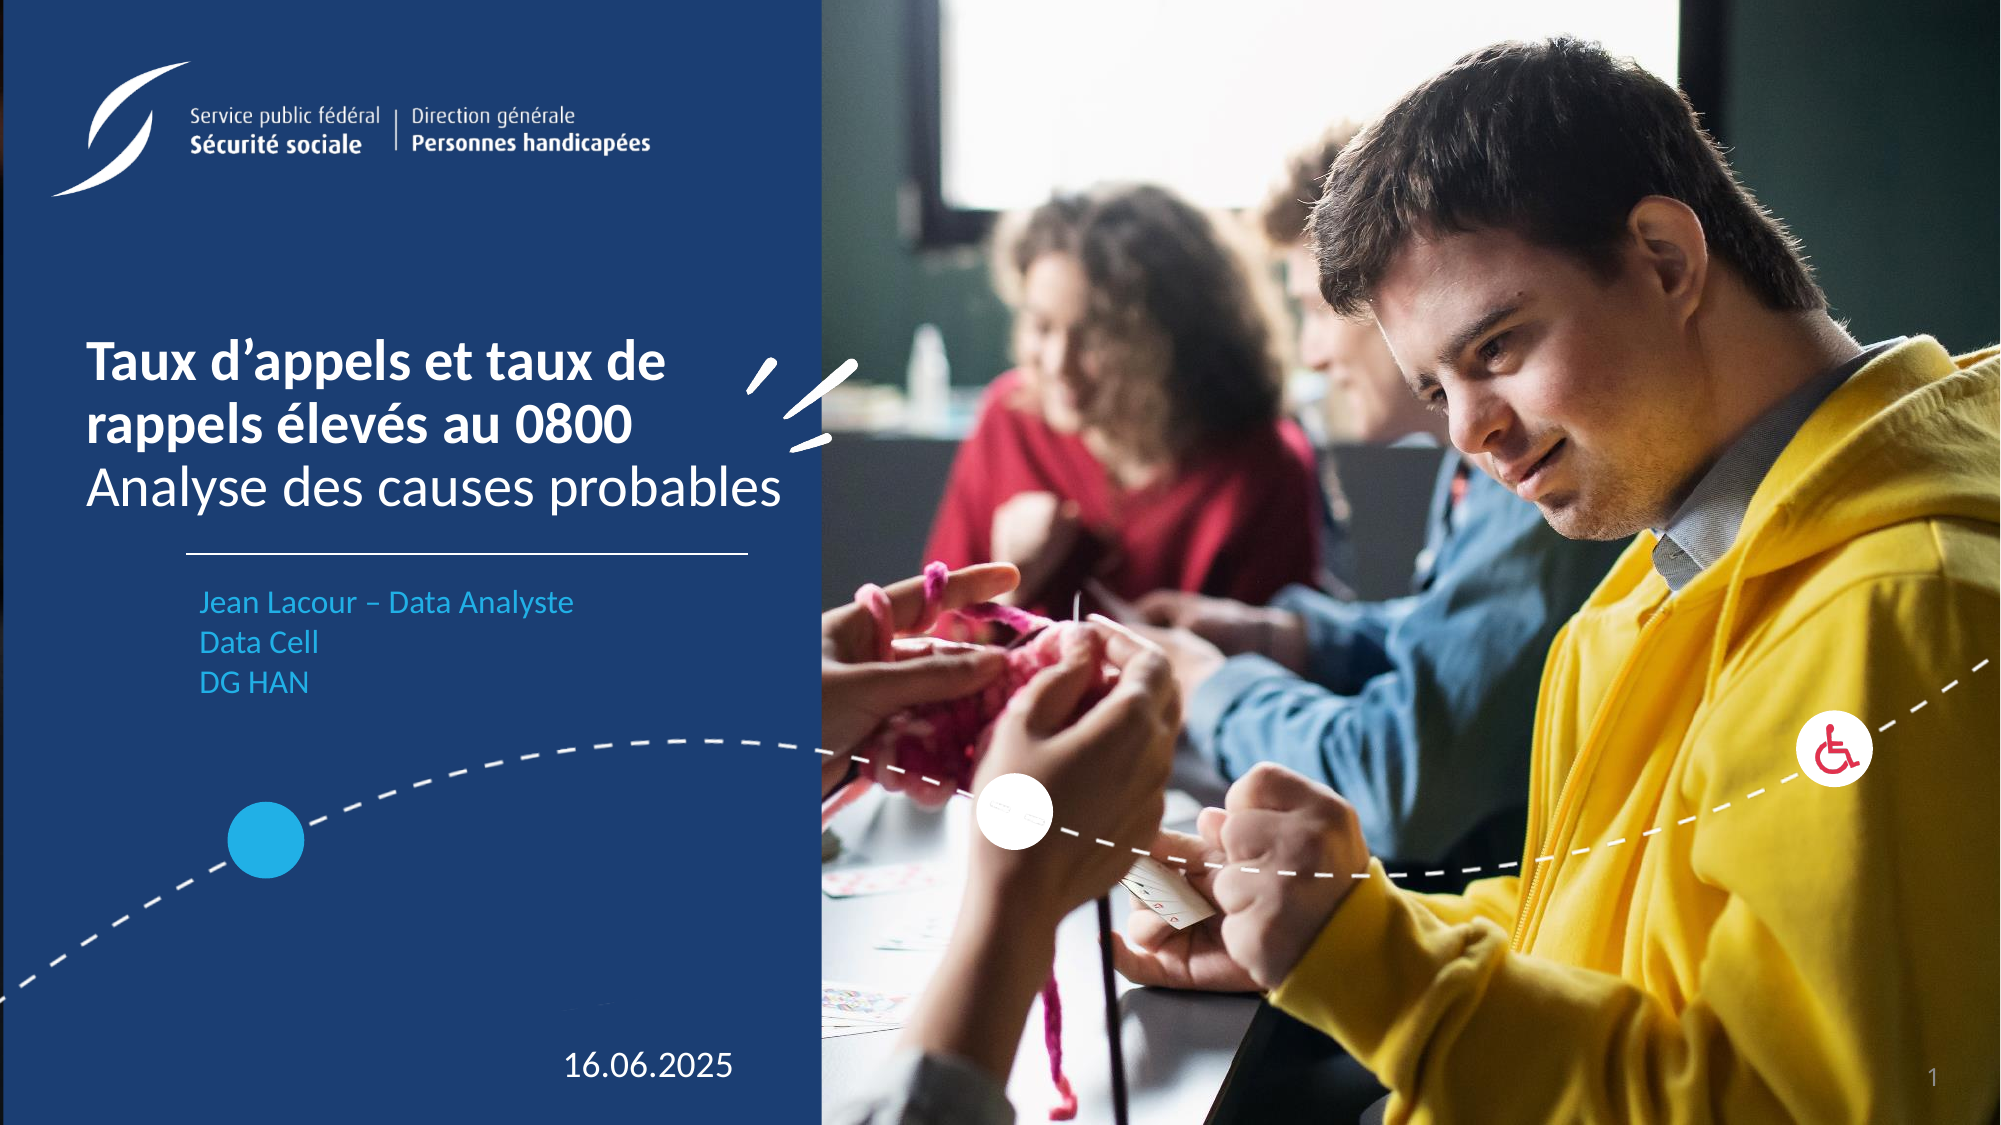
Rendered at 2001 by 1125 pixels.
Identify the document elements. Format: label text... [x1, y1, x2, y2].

title Taux d’appels et taux de rappels élevés au 0800 Analyse des causes probables [70, 277, 850, 573]
list 16.06.2025 [547, 1016, 815, 1113]
text_box Jean Lacour – Data Analyste Data Cell DG HAN [184, 572, 774, 793]
slide_number 1 [1505, 1048, 1956, 1109]
picture [0, 0, 2001, 1125]
